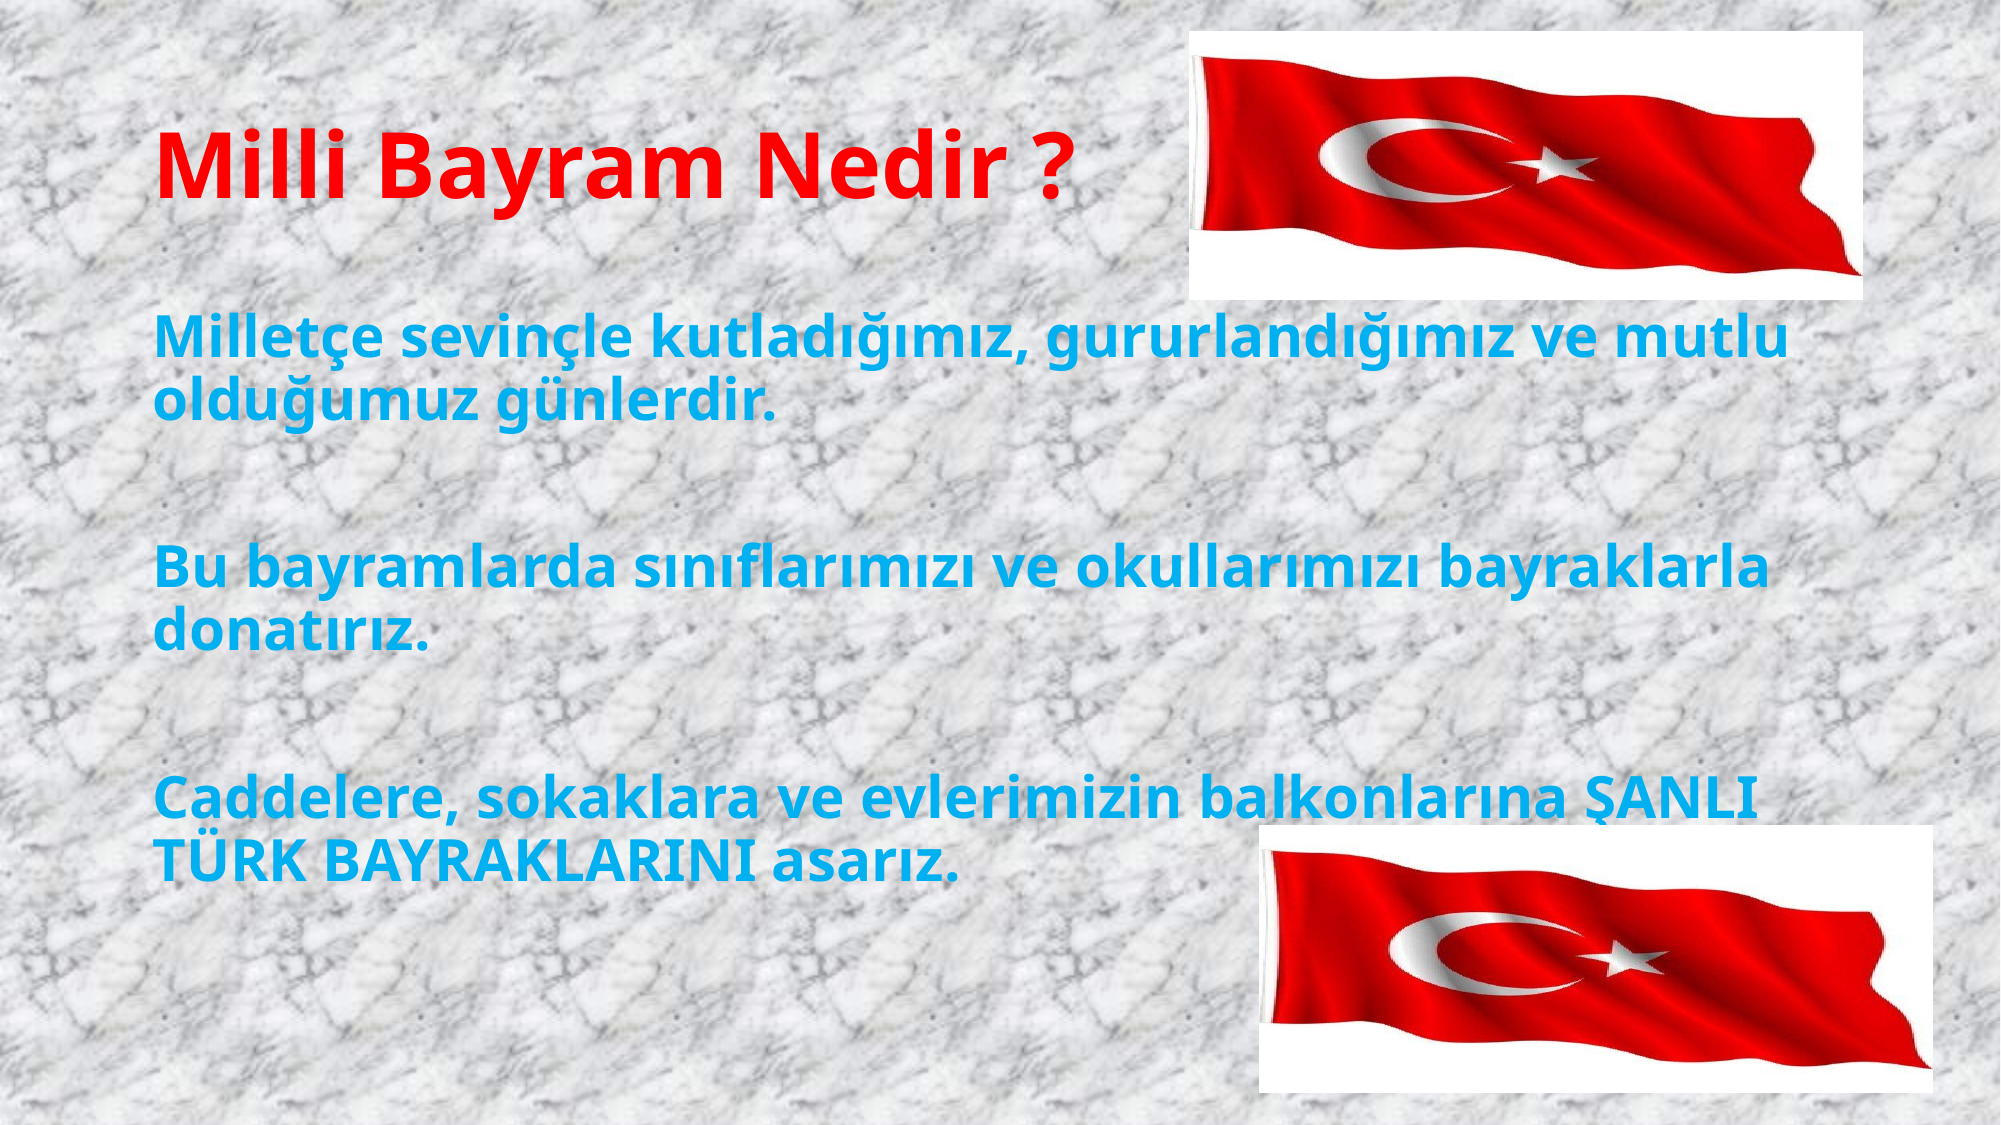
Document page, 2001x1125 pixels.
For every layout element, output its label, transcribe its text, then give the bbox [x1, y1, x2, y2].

picture [0, 0, 2001, 1125]
title Milli Bayram Nedir ? [137, 59, 1188, 278]
list Milletçe sevinçle kutladığımız, gururlandığımız ve mutlu olduğumuz günlerdir. Bu bayramlarda sınıflarımızı ve okullarımızı bayraklarla donatırız. Caddelere, sokaklara ve evlerimizin balkonlarına ŞANLI TÜRK BAYRAKLARINI asarız. [137, 299, 1863, 1014]
